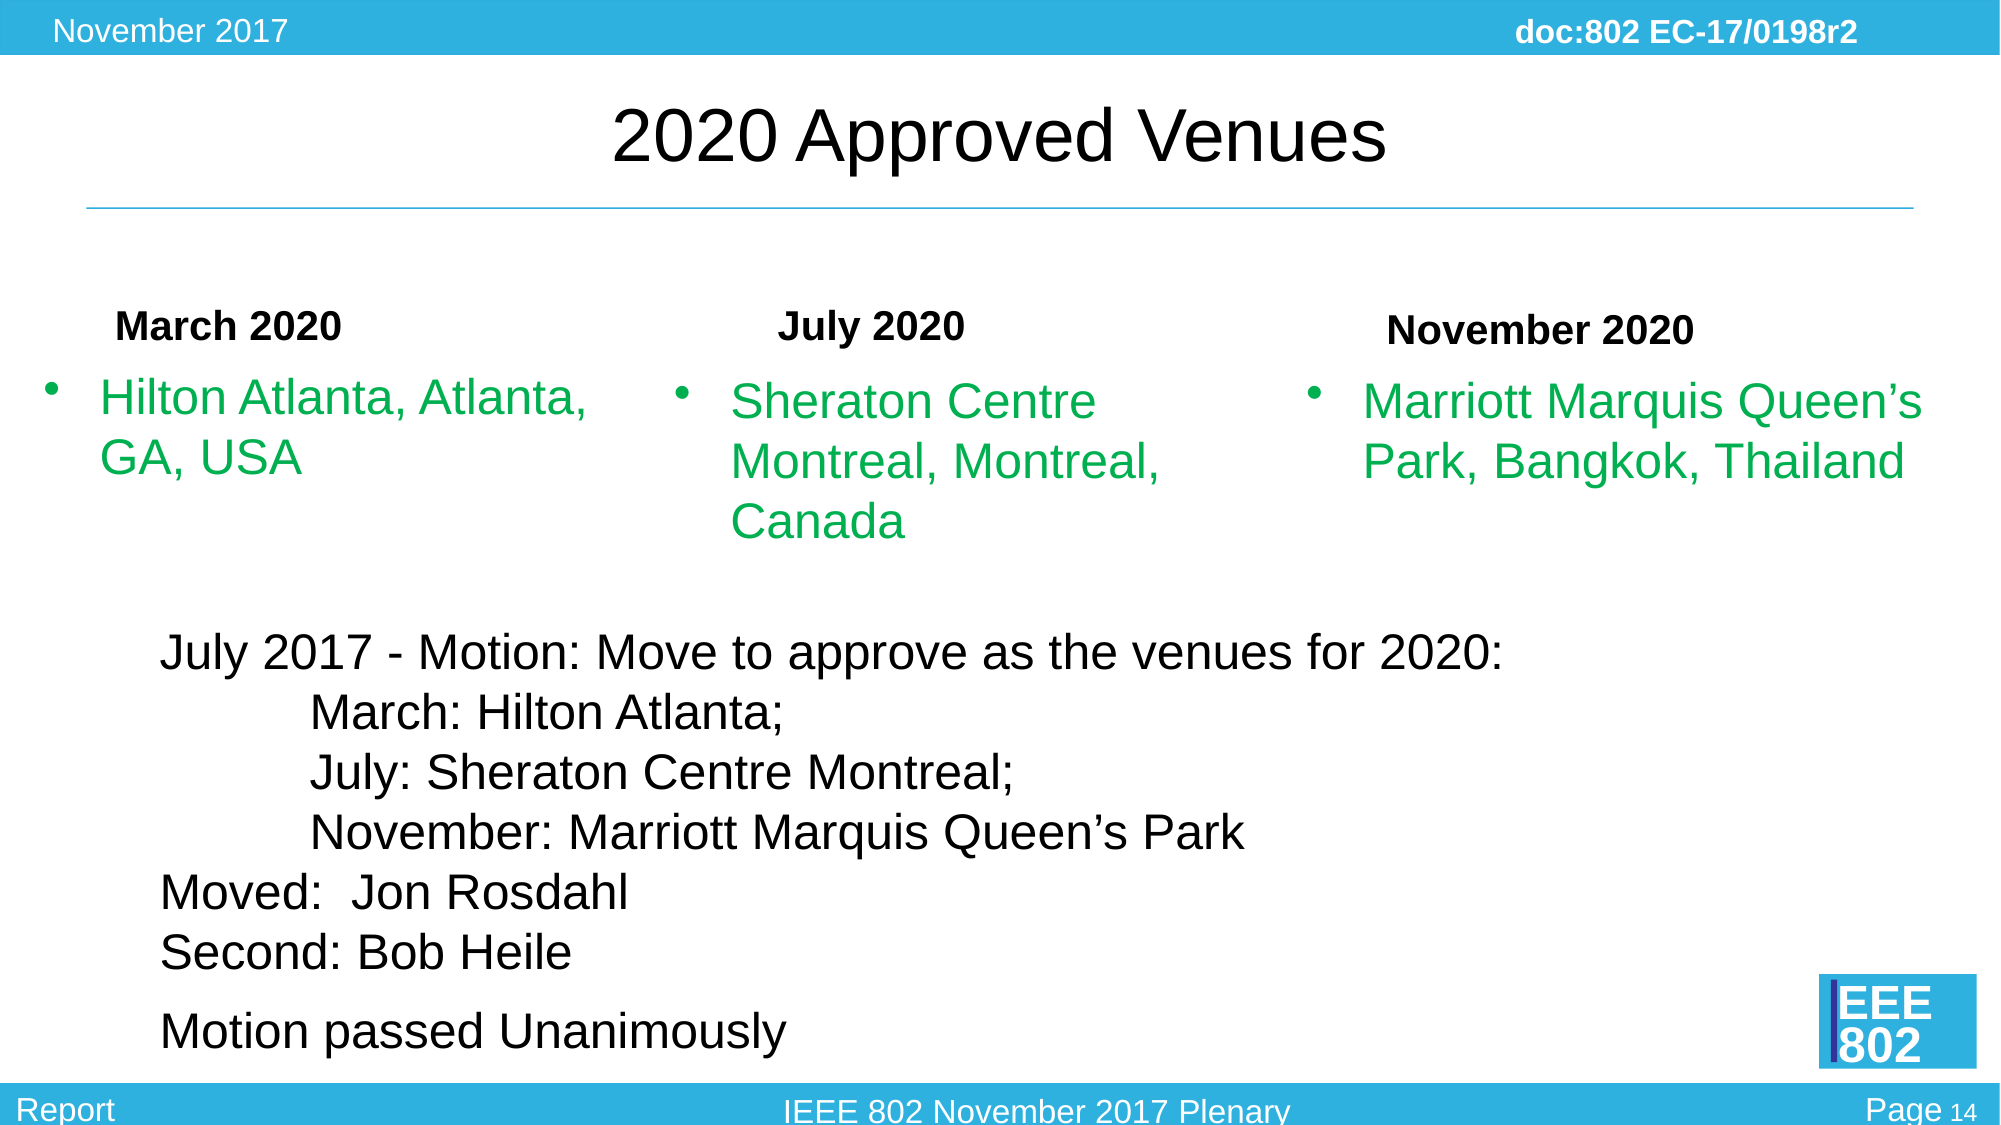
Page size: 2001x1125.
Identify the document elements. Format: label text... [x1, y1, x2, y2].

list March 2020 [99, 251, 650, 356]
list Hilton Atlanta, Atlanta, GA, USA [28, 356, 650, 513]
list July 2020 [762, 251, 1172, 357]
list Sheraton Centre Montreal, Montreal, Canada [659, 360, 1283, 513]
text_box November 2020 [1371, 255, 1781, 360]
title 2020 Approved Venues [99, 62, 1900, 200]
text_box Marriott Marquis Queen’s Park, Bangkok, Thailand [1291, 360, 1979, 513]
text_box July 2017 - Motion: Move to approve as the venues for 2020: March: Hilton Atlanta; July: Sheraton Centre Montreal; November: Marriott Marquis Queen’s Park Moved: Jon Rosdahl Second: Bob Heile [144, 612, 1855, 987]
text_box Motion passed Unanimously [144, 990, 895, 1066]
